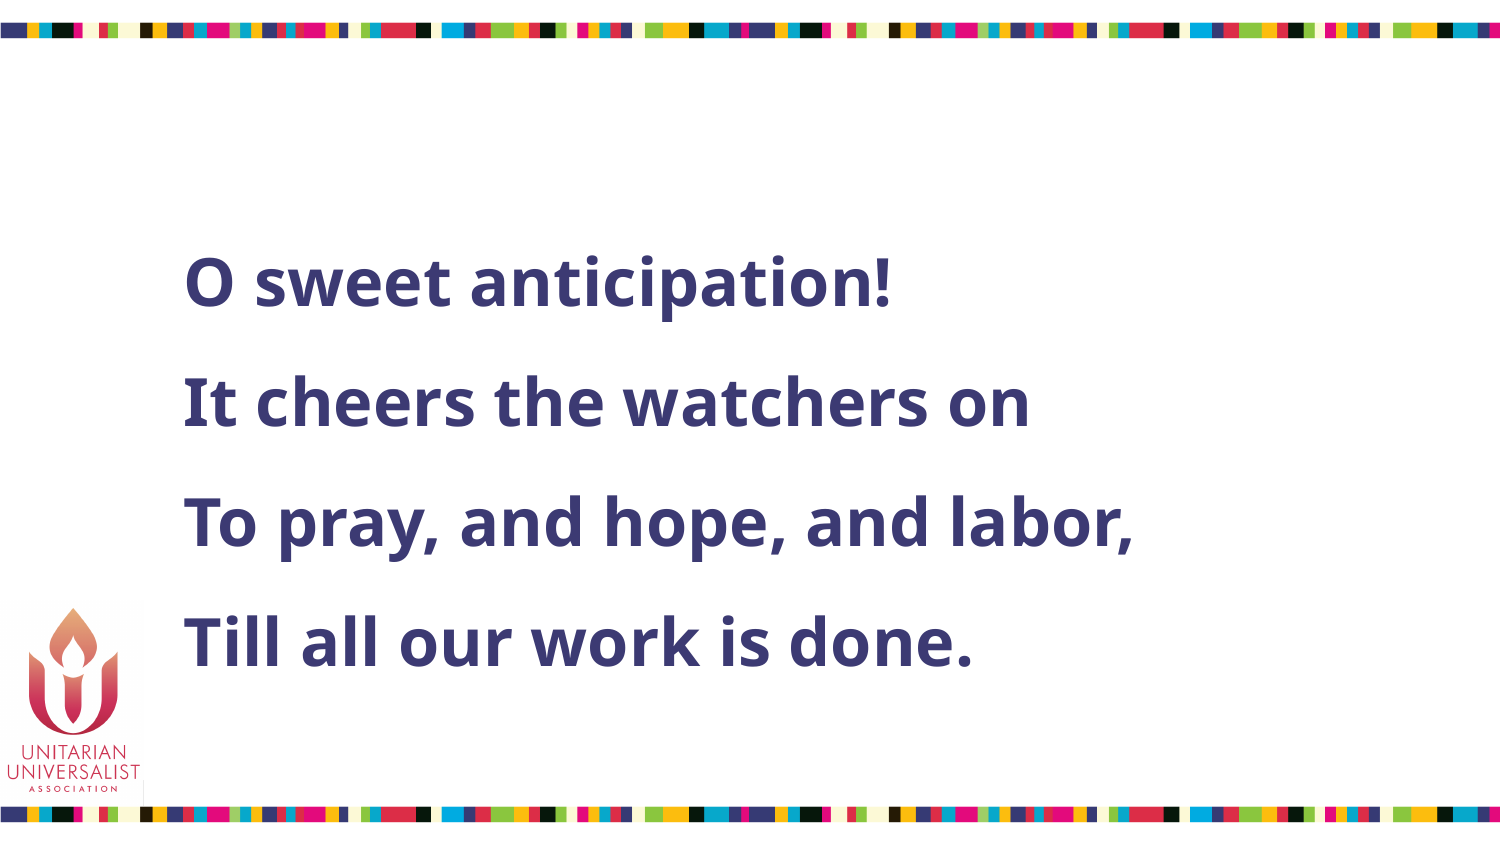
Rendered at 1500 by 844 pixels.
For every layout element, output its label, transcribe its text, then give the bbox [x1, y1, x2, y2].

picture [0, 600, 1500, 824]
picture [0, 22, 1500, 40]
text_box O sweet anticipation! It cheers the watchers on To pray, and hope, and labor, Till all our work is done. [168, 184, 1421, 695]
